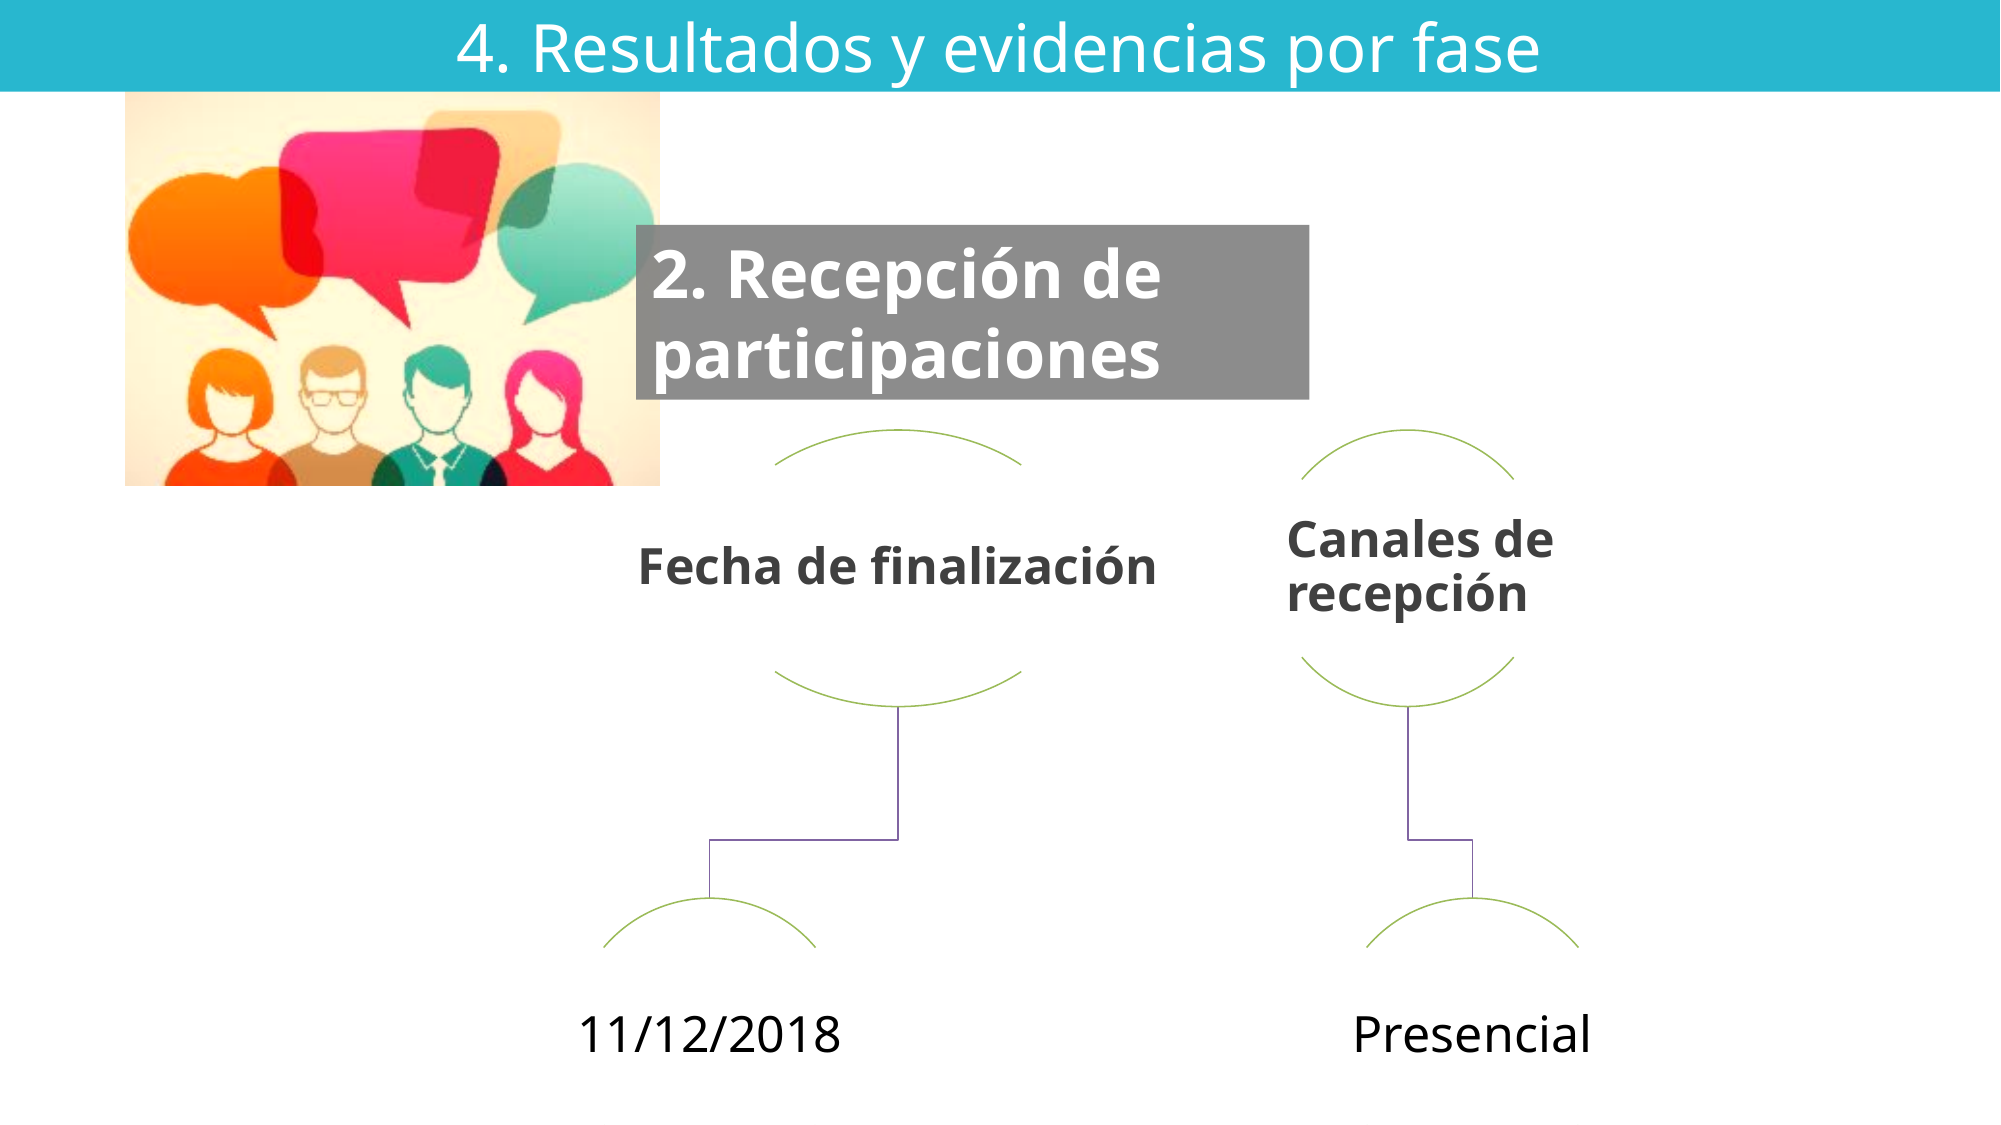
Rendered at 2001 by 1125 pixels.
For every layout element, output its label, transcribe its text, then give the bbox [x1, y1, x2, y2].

text_box 4. Resultados y evidencias por fase [0, 0, 2000, 94]
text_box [338, 479, 1751, 1125]
picture [125, 85, 660, 486]
text_box 2. Recepción de participaciones [664, 224, 1310, 400]
